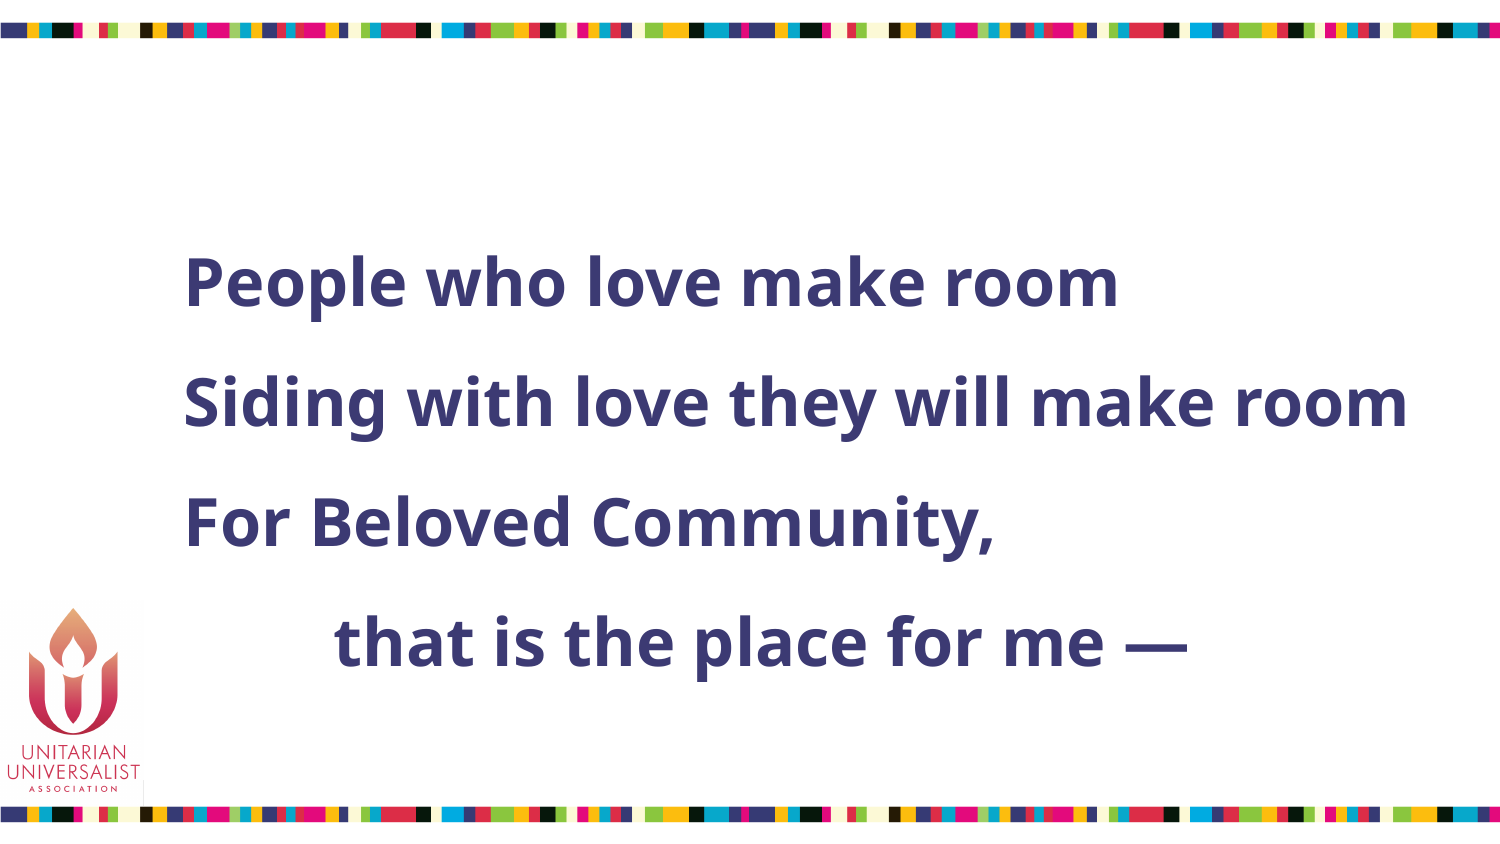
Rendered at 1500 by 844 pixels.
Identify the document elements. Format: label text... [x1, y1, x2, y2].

picture [0, 22, 1500, 40]
text_box People who love make room Siding with love they will make room For Beloved Community, that is the place for me — [168, 184, 1463, 695]
picture [0, 600, 1500, 824]
